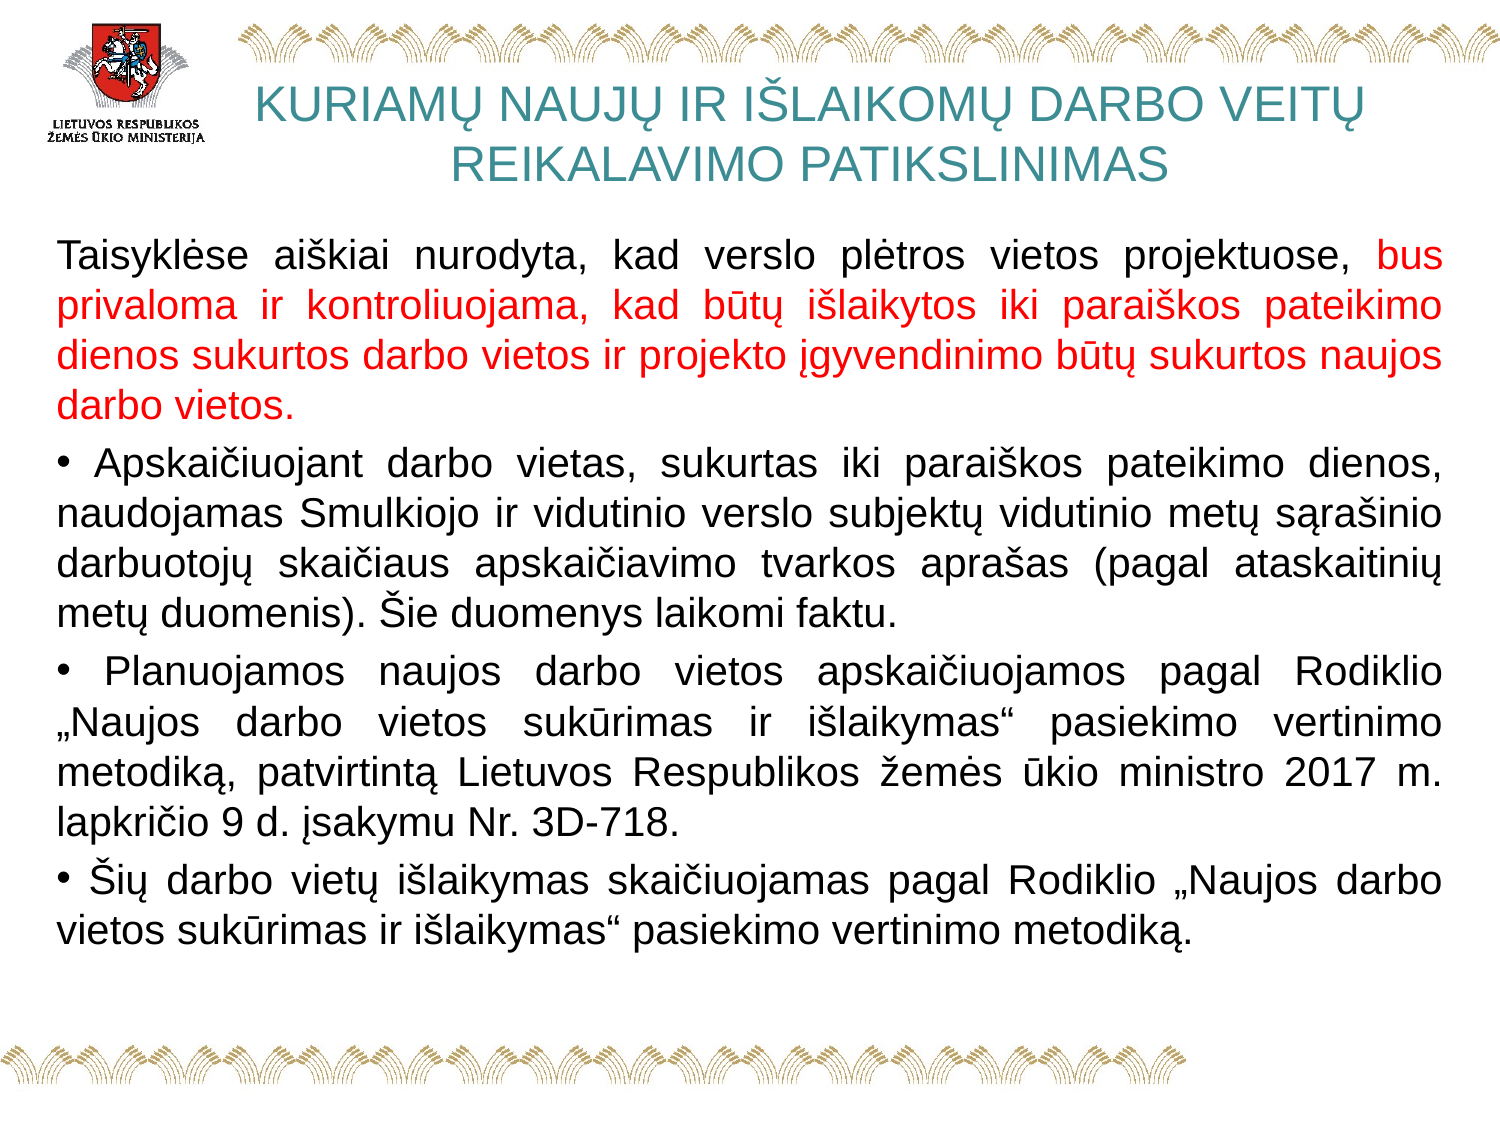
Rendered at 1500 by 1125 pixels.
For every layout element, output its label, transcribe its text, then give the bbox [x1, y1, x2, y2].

picture [0, 0, 1500, 1125]
title KURIAMŲ NAUJŲ IR IŠLAIKOMŲ DARBO VEITŲ REIKALAVIMO PATIKSLINIMAS [135, 66, 1486, 197]
list Taisyklėse aiškiai nurodyta, kad verslo plėtros vietos projektuose, bus privaloma ir kontroliuojama, kad būtų išlaikytos iki paraiškos pateikimo dienos sukurtos darbo vietos ir projekto įgyvendinimo būtų sukurtos naujos darbo vietos. Apskaičiuojant darbo vietas, sukurtas iki paraiškos pateikimo dienos, naudojamas Smulkiojo ir vidutinio verslo subjektų vidutinio metų sąrašinio darbuotojų skaičiaus apskaičiavimo tvarkos aprašas (pagal ataskaitinių metų duomenis). Šie duomenys laikomi faktu. Planuojamos naujos darbo vietos apskaičiuojamos pagal Rodiklio „Naujos darbo vietos sukūrimas ir išlaikymas“ pasiekimo vertinimo metodiką, patvirtintą Lietuvos Respublikos žemės ūkio ministro 2017 m. lapkričio 9 d. įsakymu Nr. 3D-718. Šių darbo vietų išlaikymas skaičiuojamas pagal Rodiklio „Naujos darbo vietos sukūrimas ir išlaikymas“ pasiekimo vertinimo metodiką. [41, 219, 1459, 575]
